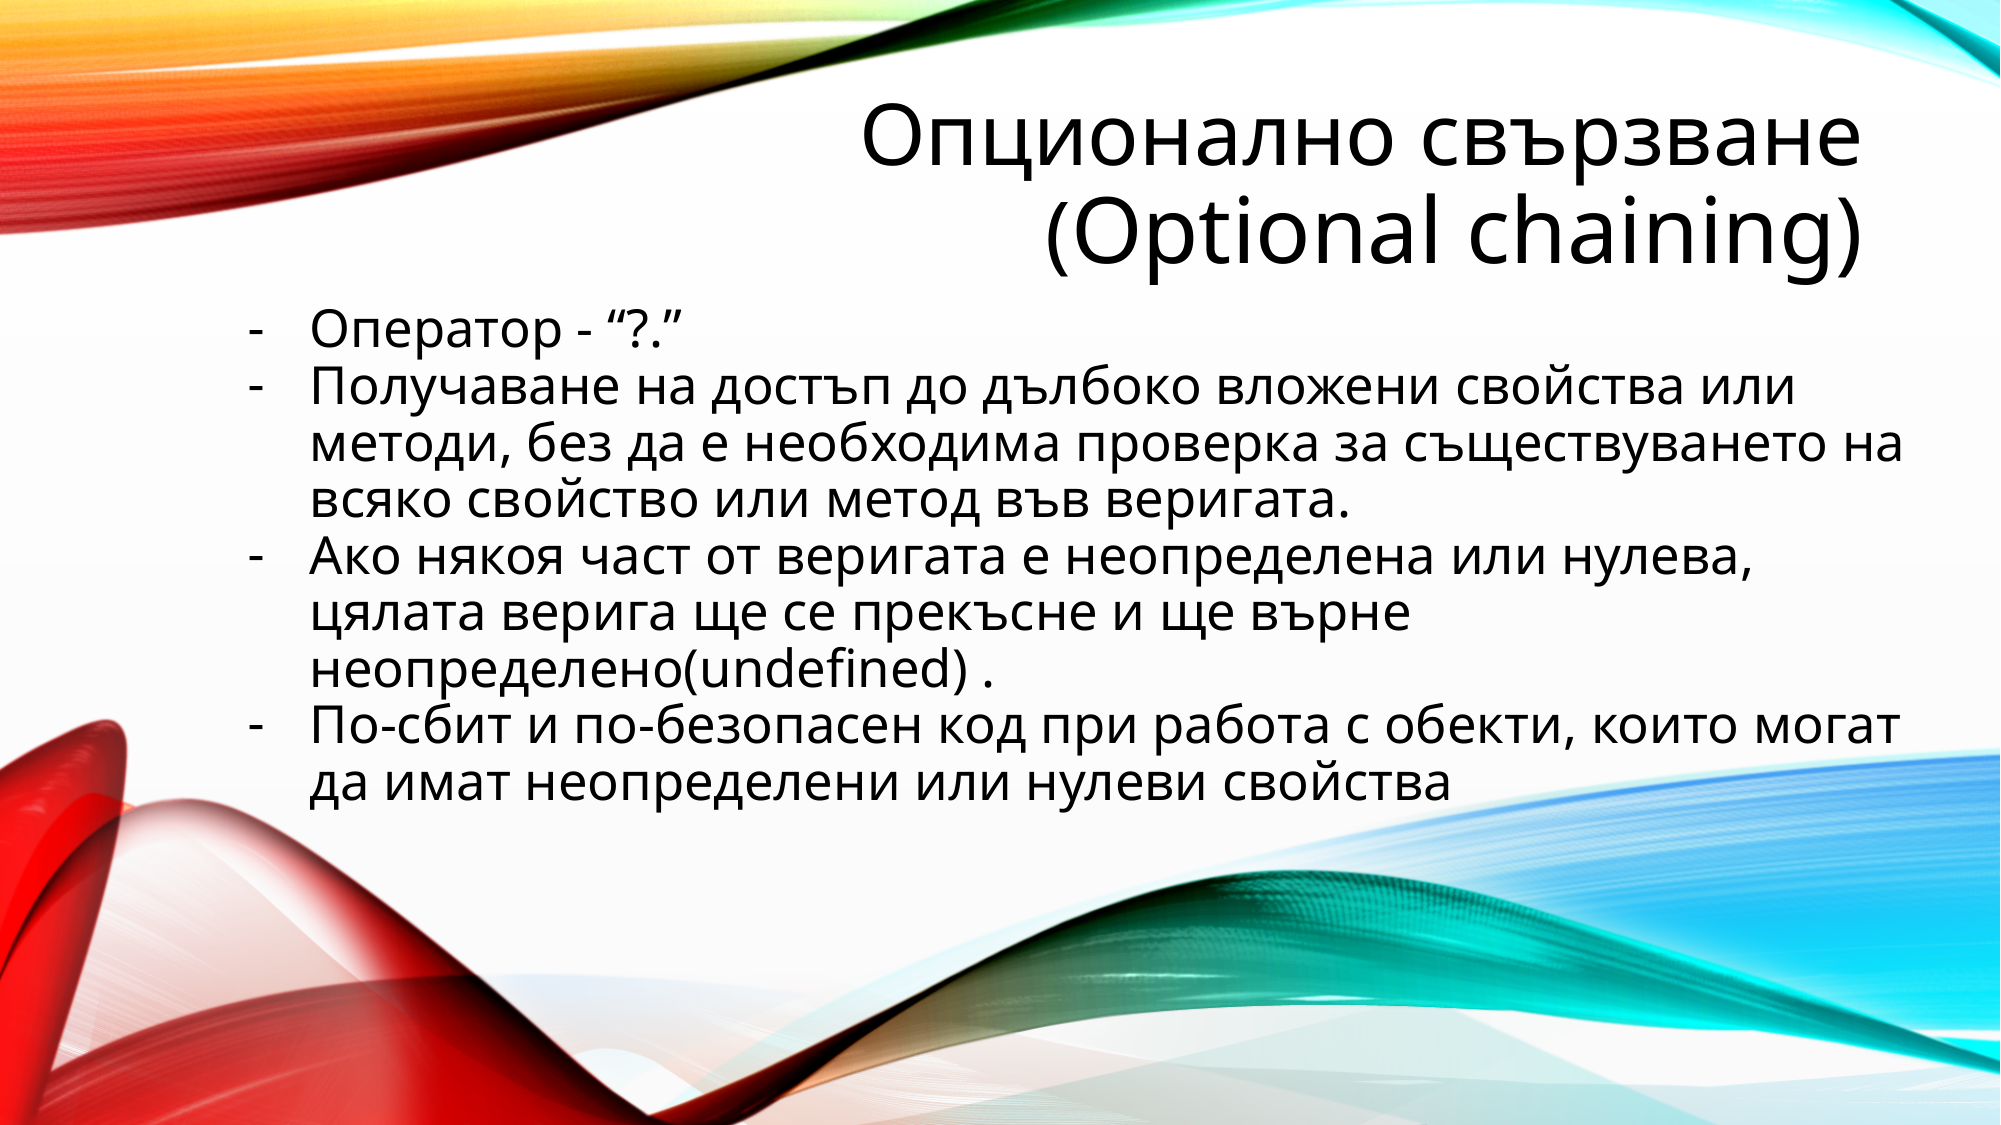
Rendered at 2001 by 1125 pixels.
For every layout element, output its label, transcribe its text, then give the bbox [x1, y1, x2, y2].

list Оператор - “?.” Получаване на достъп до дълбоко вложени свойства или методи, без да е необходима проверка за съществуването на всяко свойство или метод във веригата. Ако някоя част от веригата е неопределена или нулева, цялата верига ще се прекъсне и ще върне неопределено(undefined) . По-сбит и по-безопасен код при работа с обекти, които могат да имат неопределени или нулеви свойства [222, 290, 1942, 824]
picture [0, 0, 2000, 237]
title Опционално свързване (Optional chaining) [0, 46, 1880, 329]
picture [0, 717, 2000, 1125]
